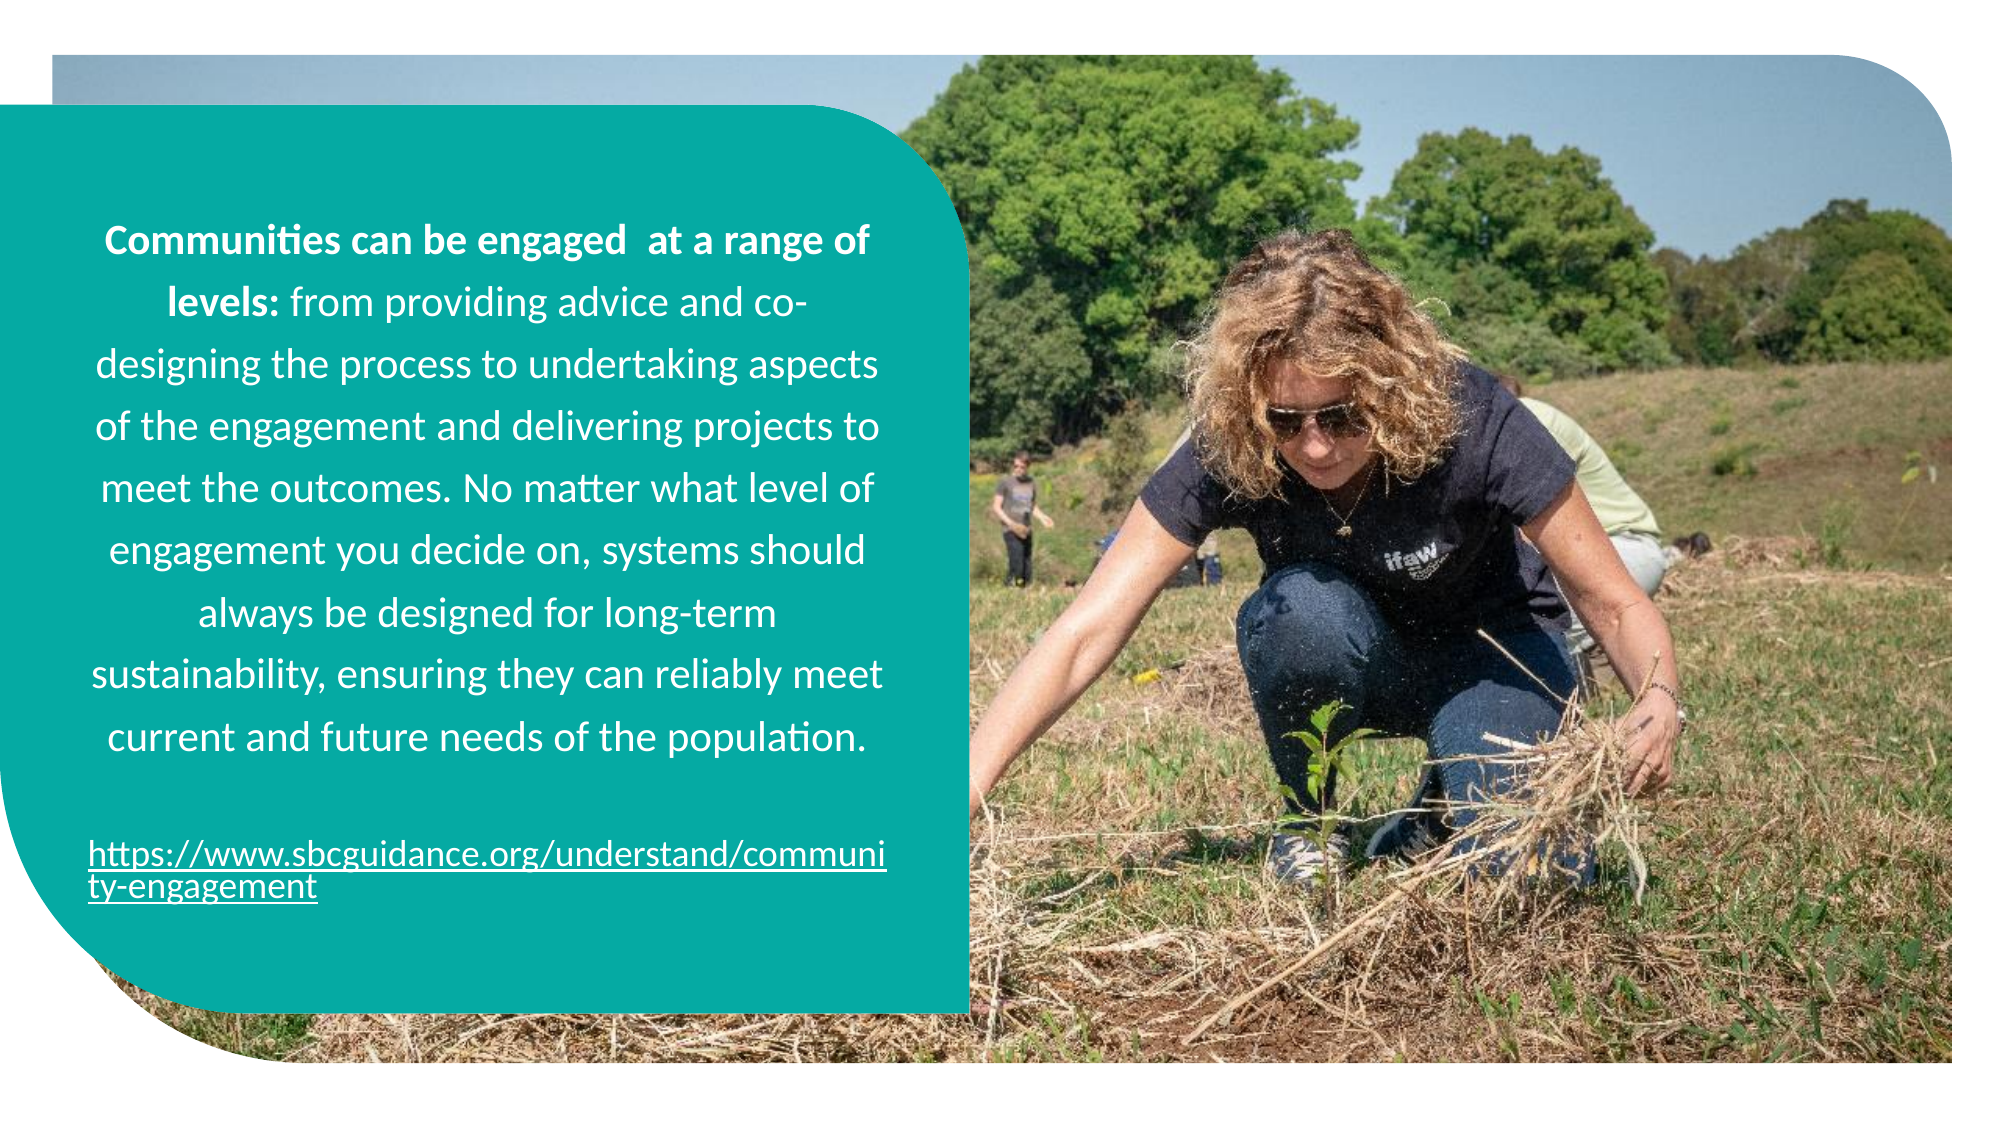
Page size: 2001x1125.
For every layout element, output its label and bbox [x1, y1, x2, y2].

picture [52, 54, 1952, 1064]
